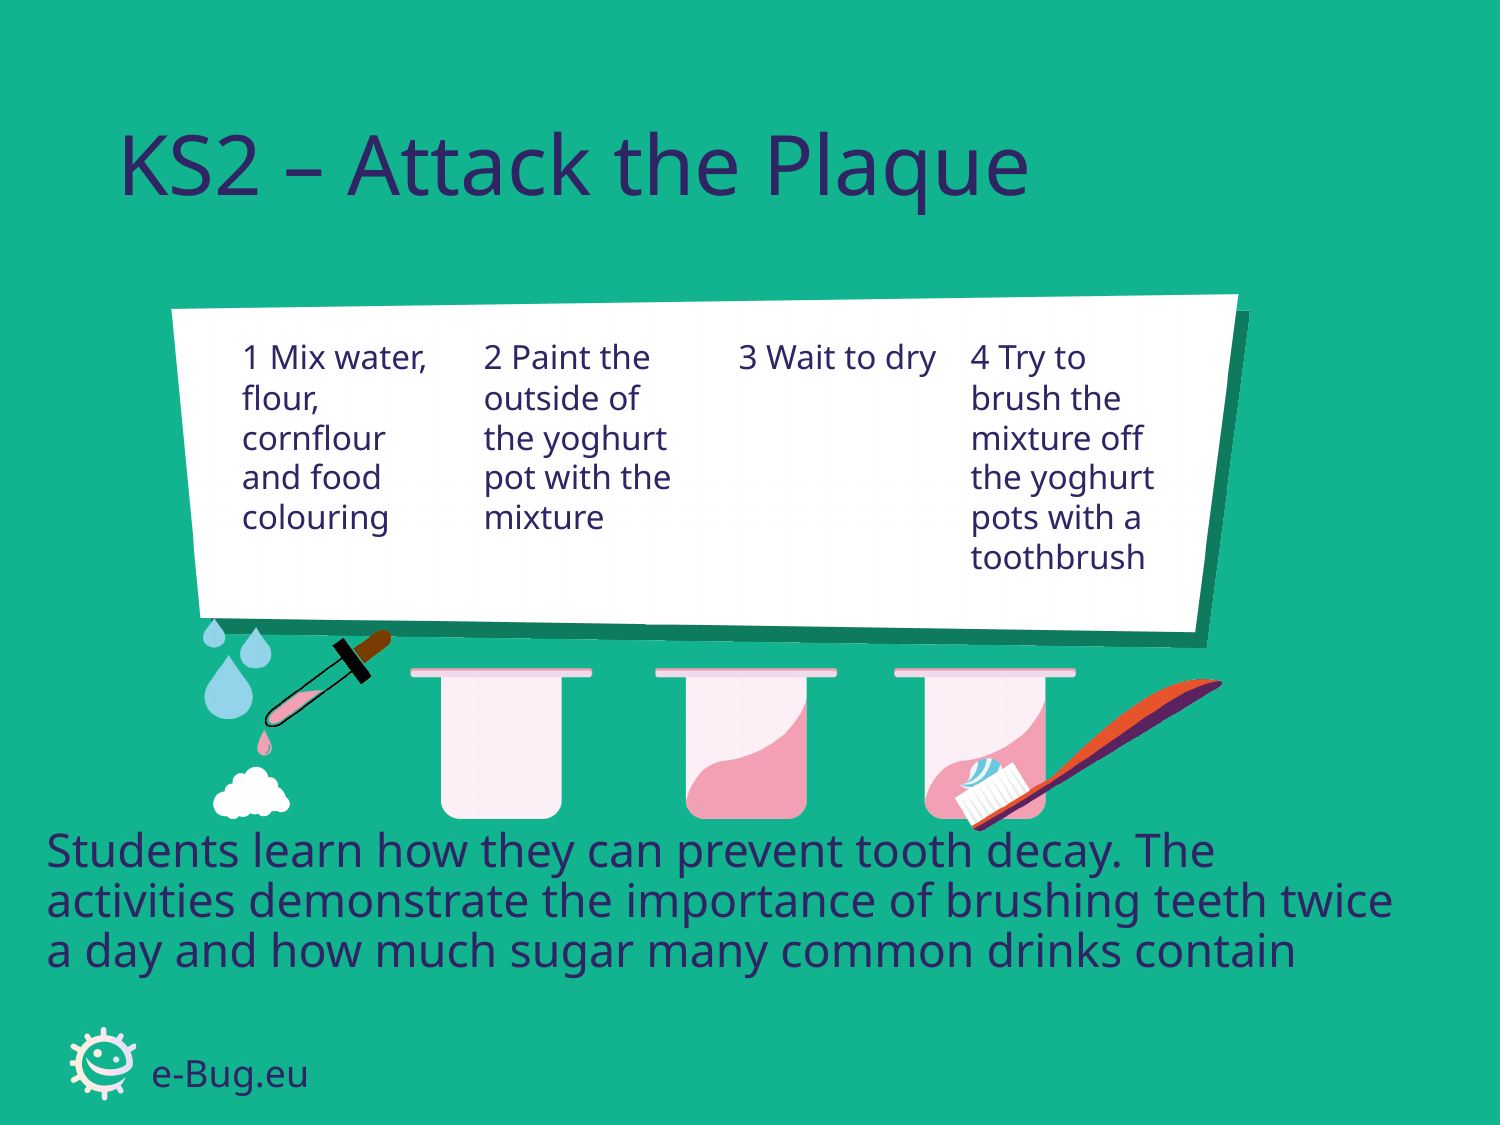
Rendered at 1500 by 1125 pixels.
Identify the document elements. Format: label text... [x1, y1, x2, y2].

picture [171, 294, 1250, 831]
list Students learn how they can prevent tooth decay. The activities demonstrate the importance of brushing teeth twice a day and how much sugar many common drinks contain [31, 819, 1429, 999]
footer e-Bug.eu [136, 1042, 643, 1103]
title KS2 – Attack the Plaque [102, 0, 1397, 222]
